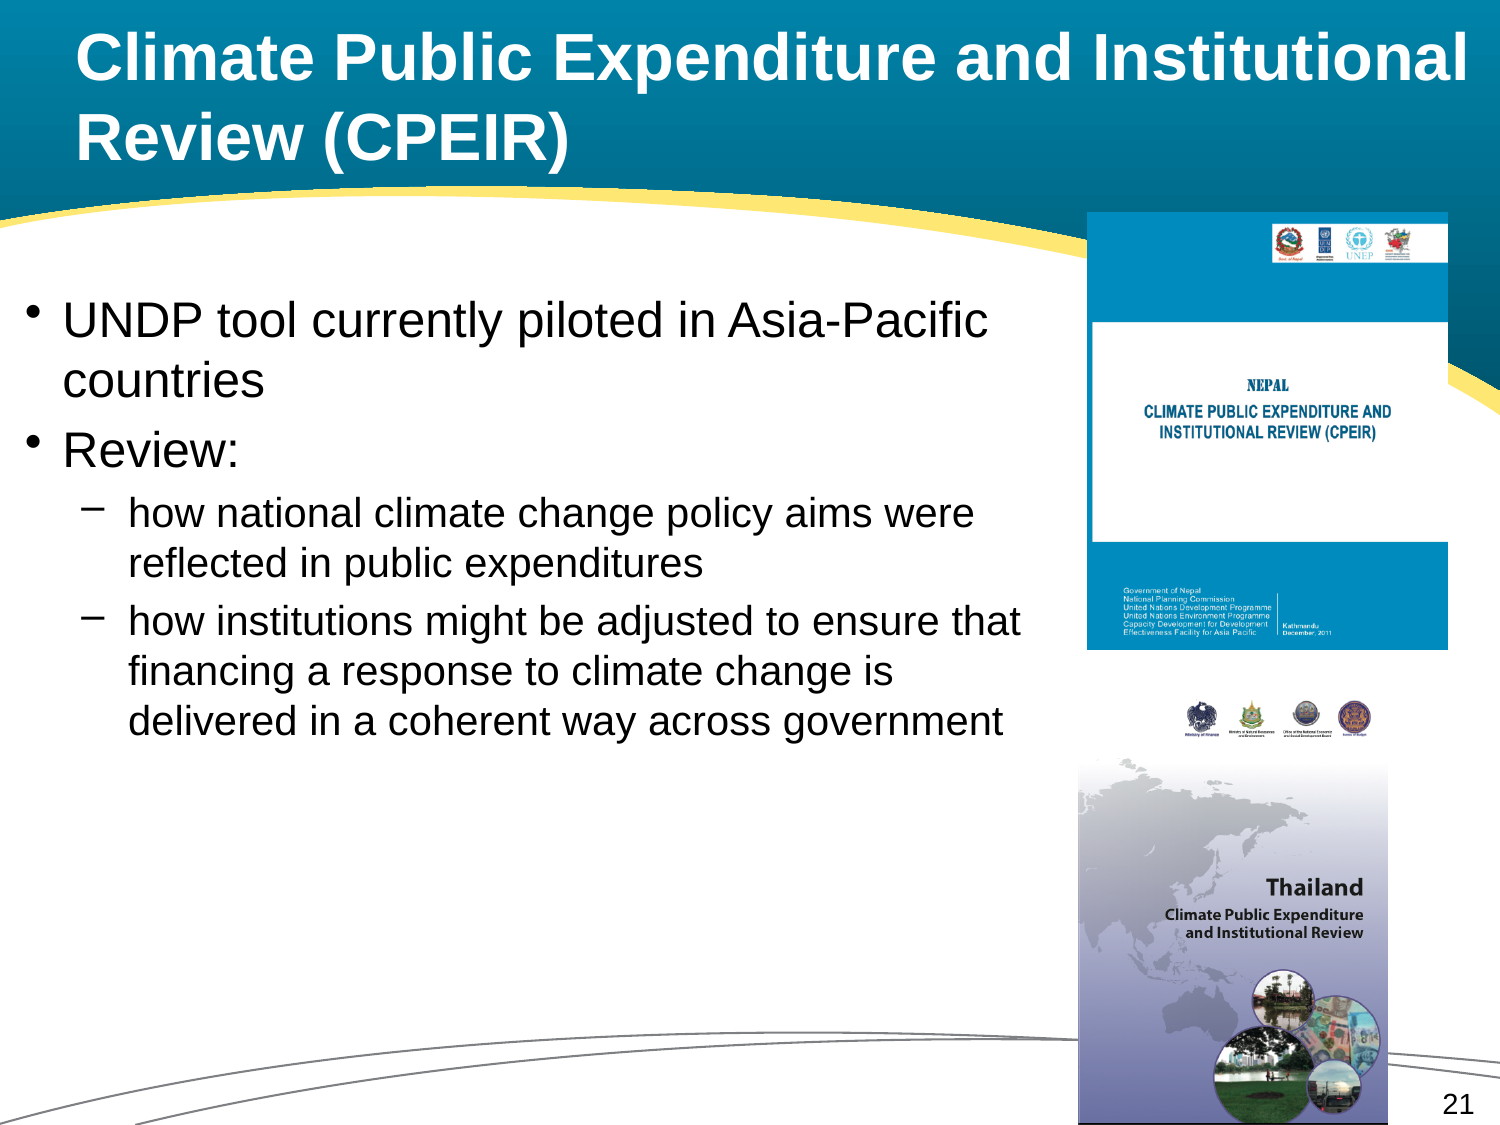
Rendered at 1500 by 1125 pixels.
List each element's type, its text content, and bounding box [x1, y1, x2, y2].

slide_number 21 [1391, 1084, 1476, 1113]
picture [1093, 323, 1449, 541]
picture [1077, 686, 1388, 1125]
list UNDP tool currently piloted in Asia-Pacific countries Review: how national climate change policy aims were reflected in public expenditures how institutions might be adjusted to ensure that financing a response to climate change is delivered in a coherent way across government [24, 287, 1051, 988]
title Climate Public Expenditure and Institutional Review (CPEIR) [74, 0, 1476, 188]
picture [1273, 224, 1447, 262]
